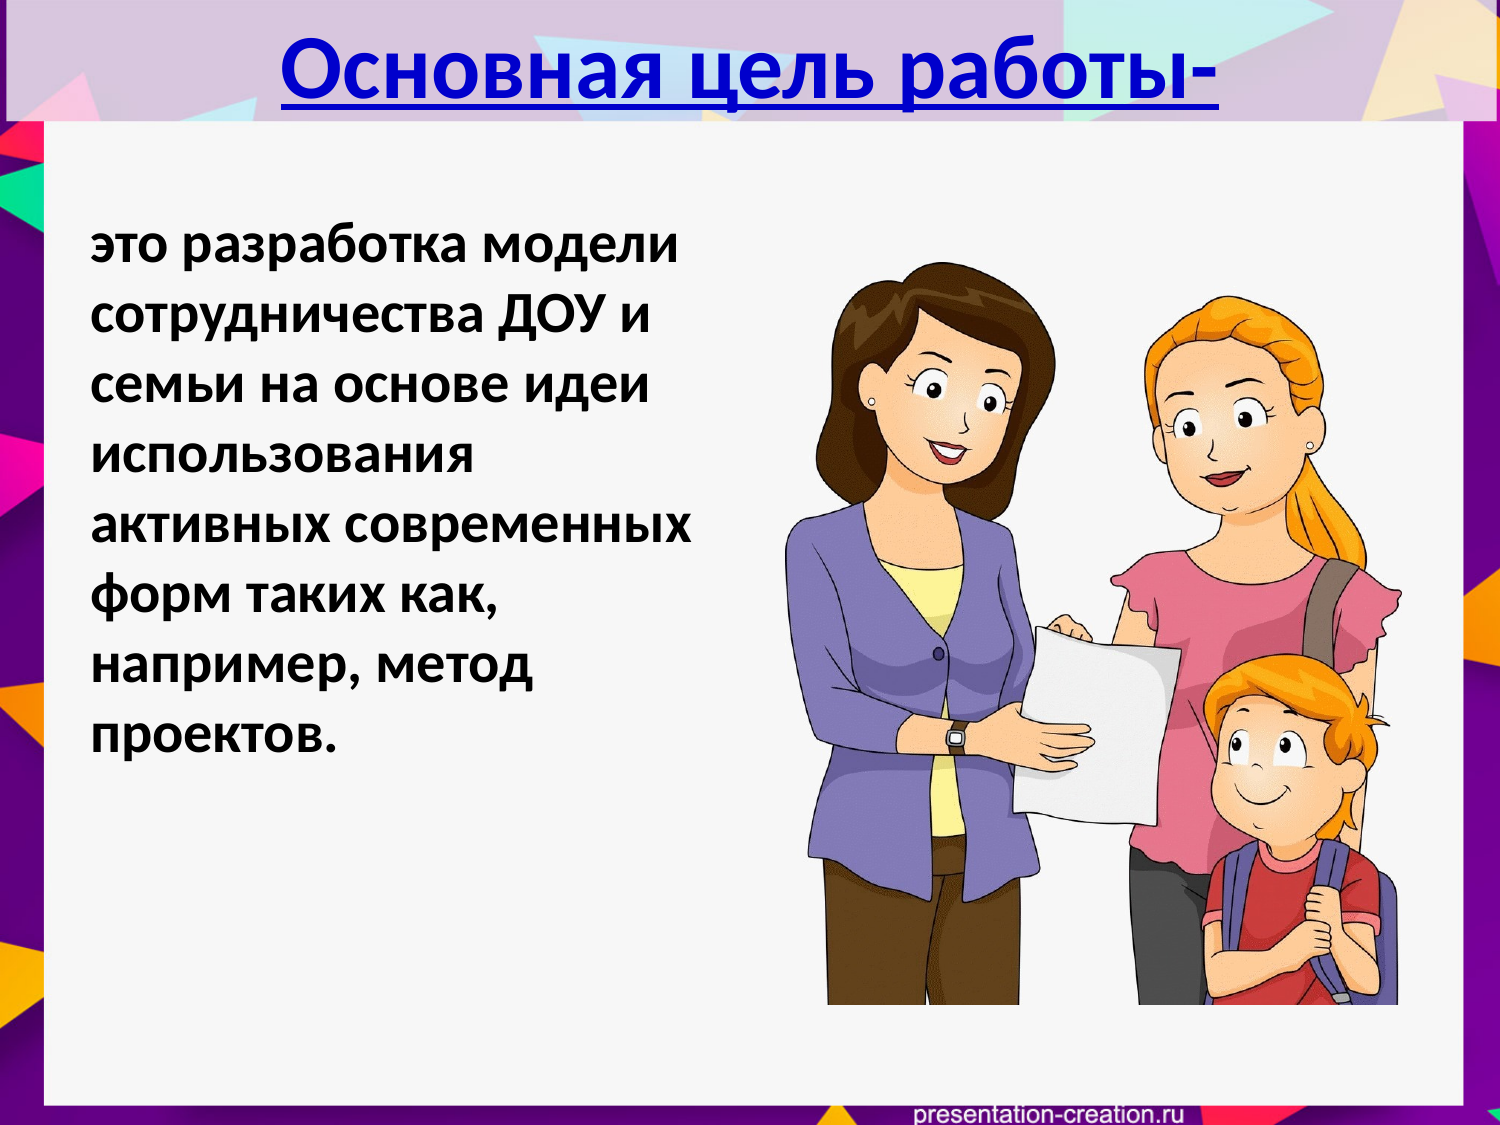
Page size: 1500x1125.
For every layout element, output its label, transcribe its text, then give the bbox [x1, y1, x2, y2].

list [785, 262, 1403, 1006]
title Основная цель работы- [75, 0, 1425, 126]
list это разработка модели сотрудничества ДОУ и семьи на основе идеи использования активных современных форм таких как, например, метод проектов. [75, 196, 738, 1005]
picture [0, 0, 1500, 1125]
